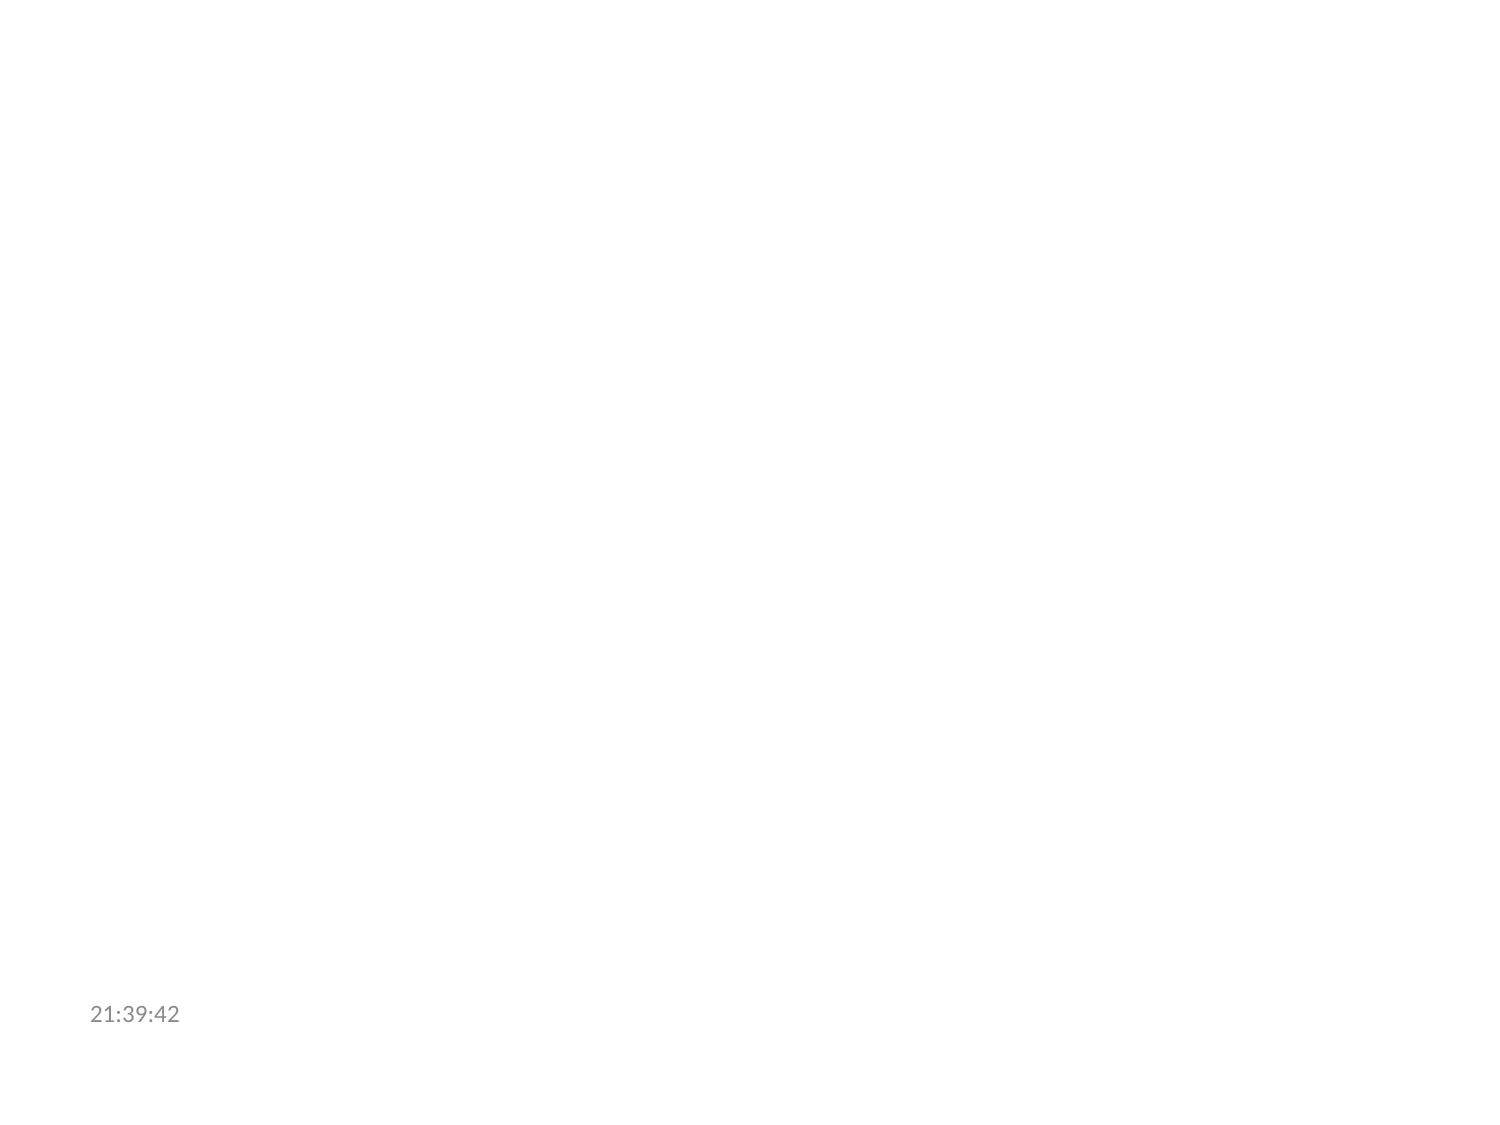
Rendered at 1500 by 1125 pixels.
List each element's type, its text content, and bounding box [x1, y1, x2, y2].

text_box 15:35:09 [75, 982, 425, 1043]
